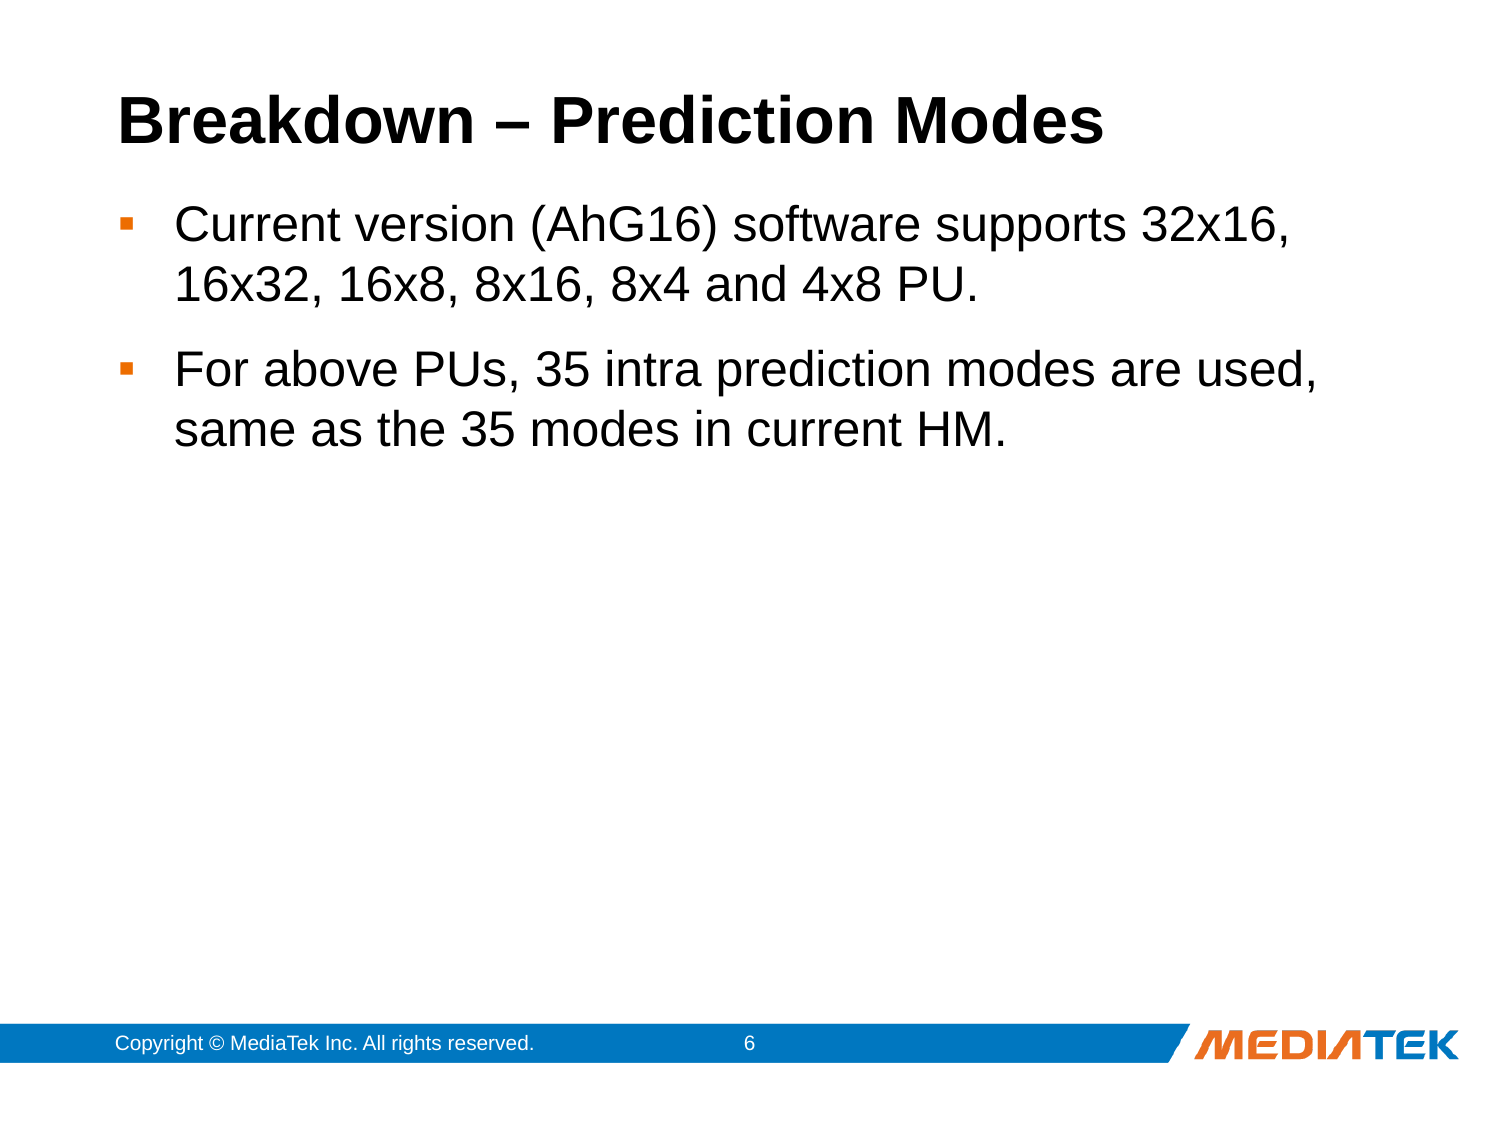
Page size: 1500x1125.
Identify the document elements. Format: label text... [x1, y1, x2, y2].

picture [789, 1023, 1459, 1063]
list Current version (AhG16) software supports 32x16, 16x32, 16x8, 8x16, 8x4 and 4x8 PU. For above PUs, 35 intra prediction modes are used, same as the 35 modes in current HM. [102, 184, 1425, 998]
title Breakdown – Prediction Modes [101, 62, 1425, 172]
footer Copyright © MediaTek Inc. All rights reserved. [99, 1022, 573, 1090]
picture [0, 1023, 99, 1063]
picture [573, 1023, 711, 1063]
slide_number 5 [711, 1022, 789, 1090]
